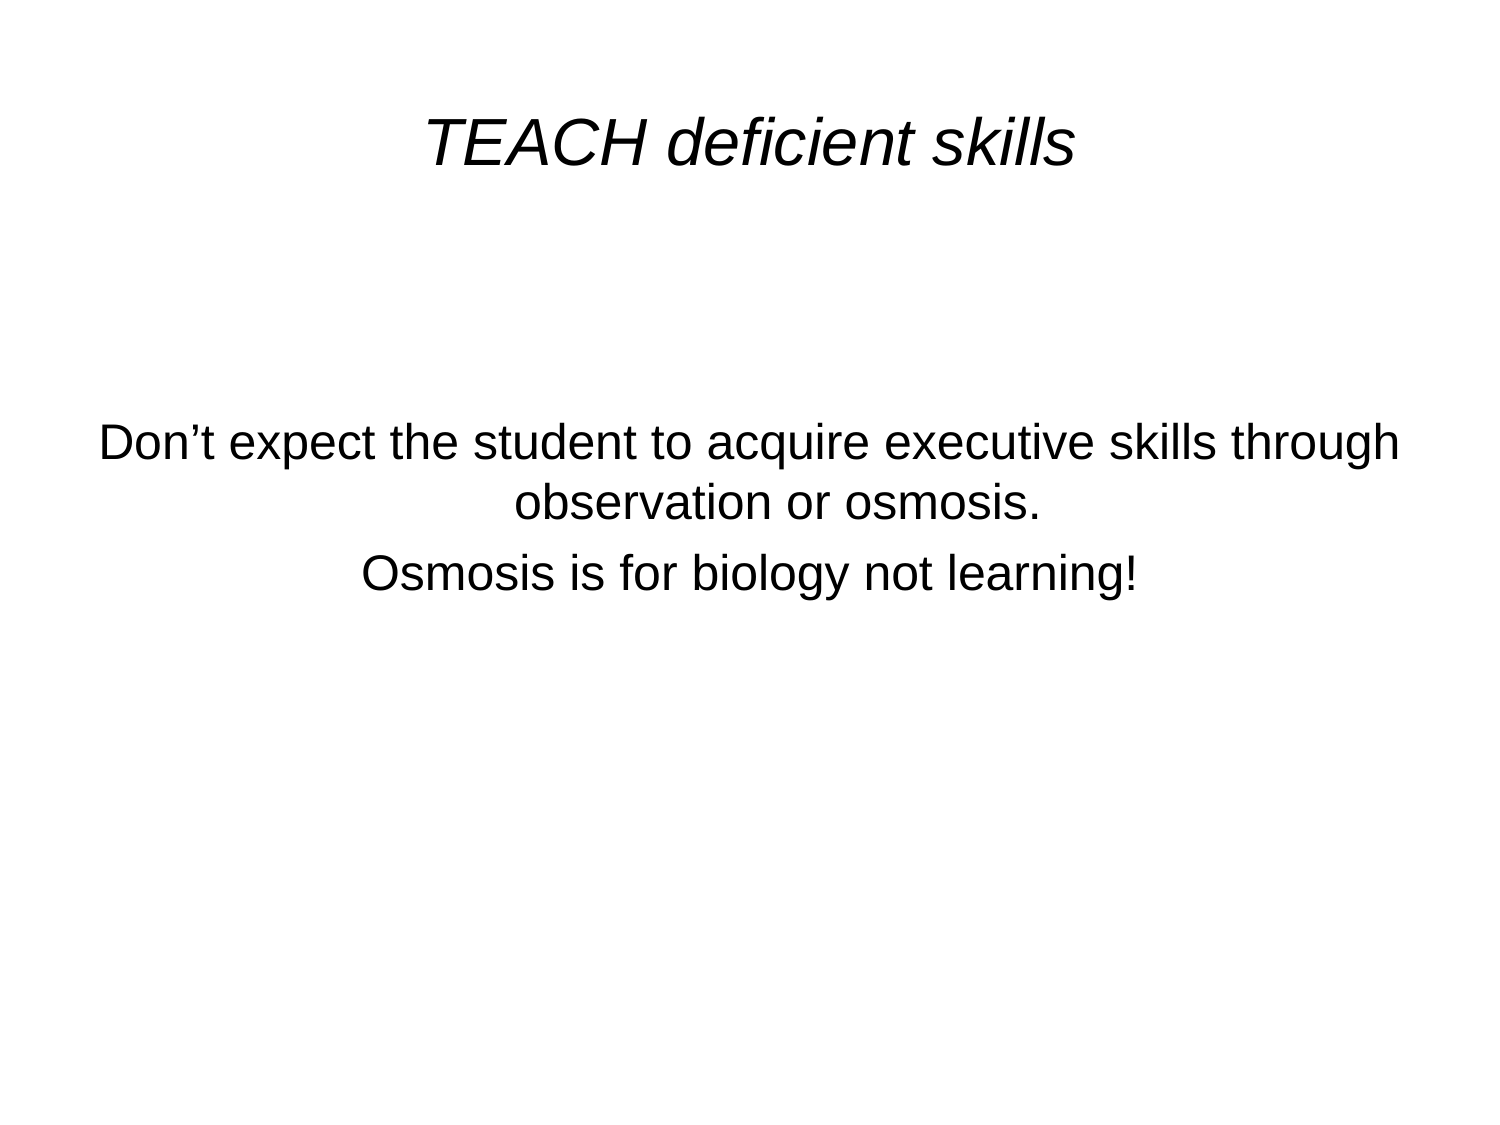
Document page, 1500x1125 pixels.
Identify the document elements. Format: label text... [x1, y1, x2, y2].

title TEACH deficient skills [75, 45, 1425, 233]
list Don’t expect the student to acquire executive skills through observation or osmosis. Osmosis is for biology not learning! [75, 262, 1425, 1005]
